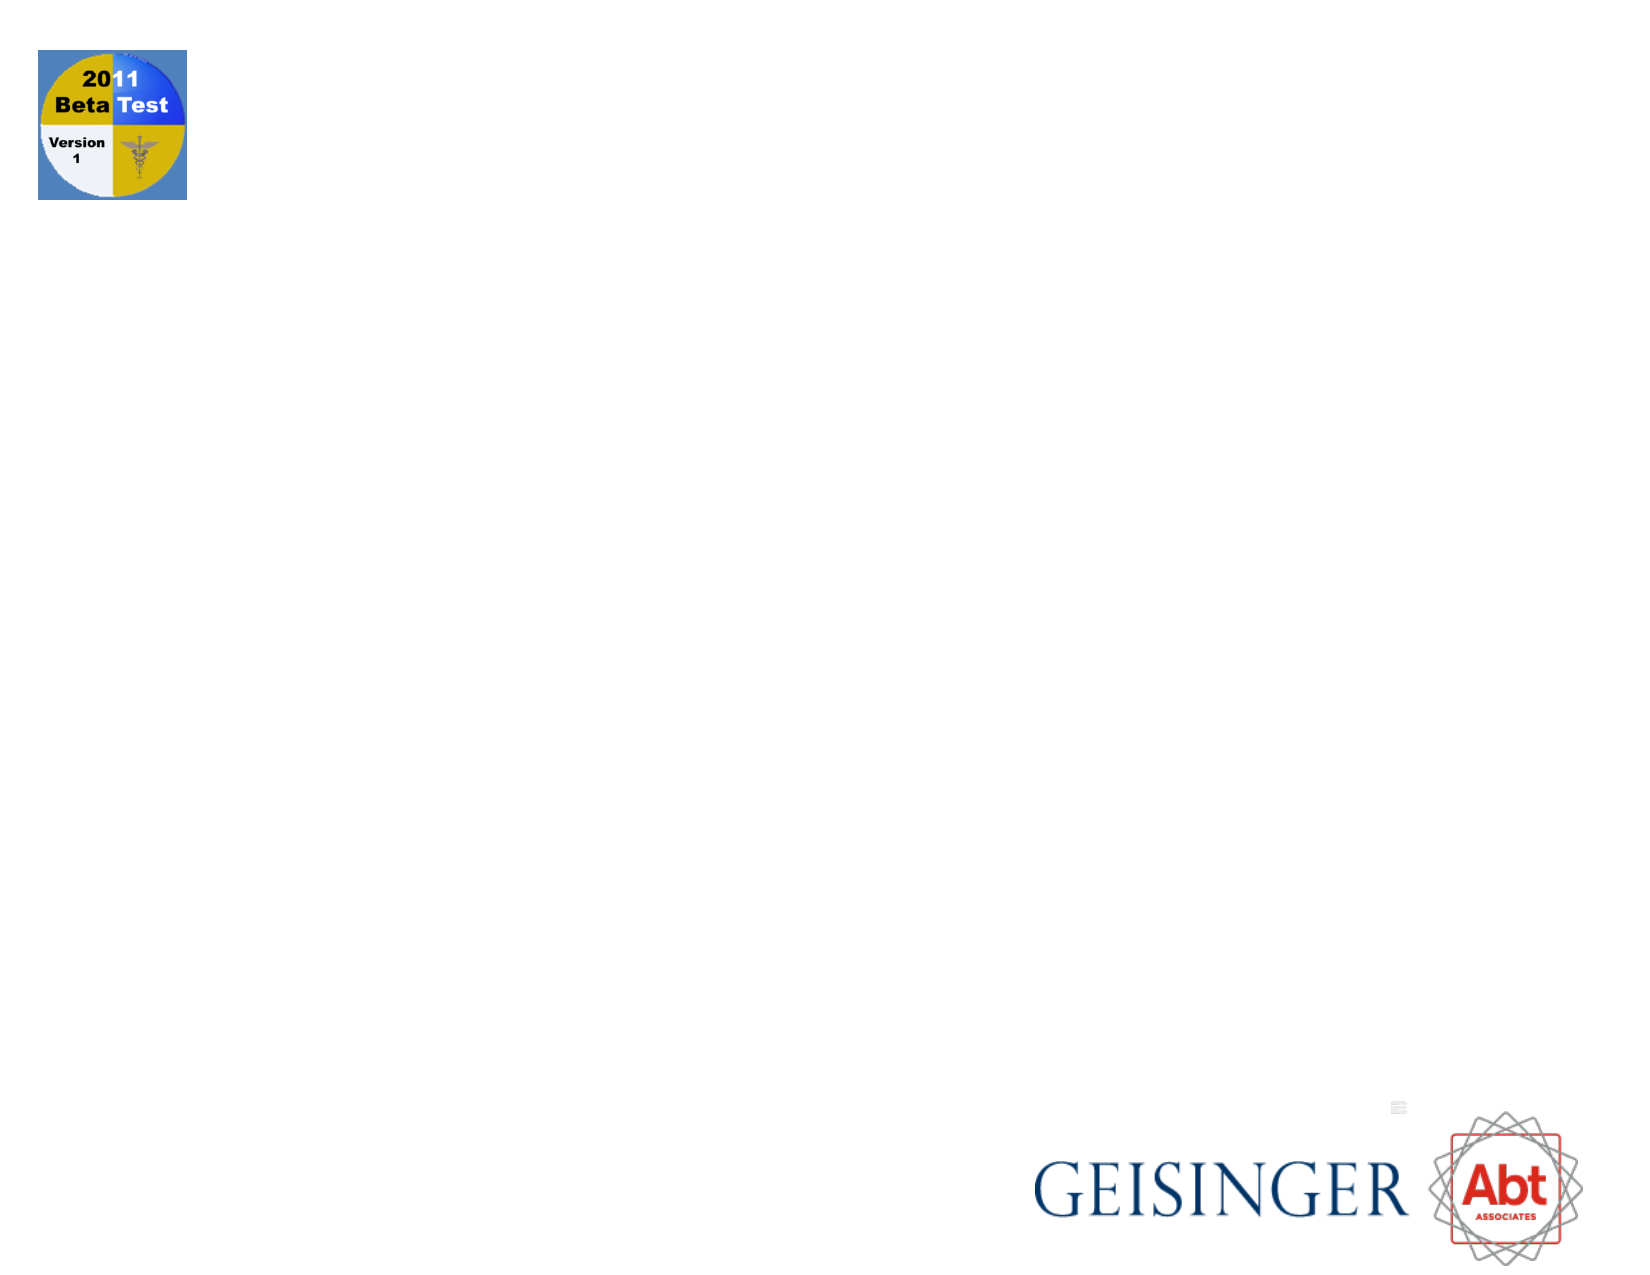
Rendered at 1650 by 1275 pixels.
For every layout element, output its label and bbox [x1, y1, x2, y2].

picture [37, 49, 188, 200]
list [1390, 1101, 1408, 1108]
text_box [1035, 1108, 1588, 1271]
